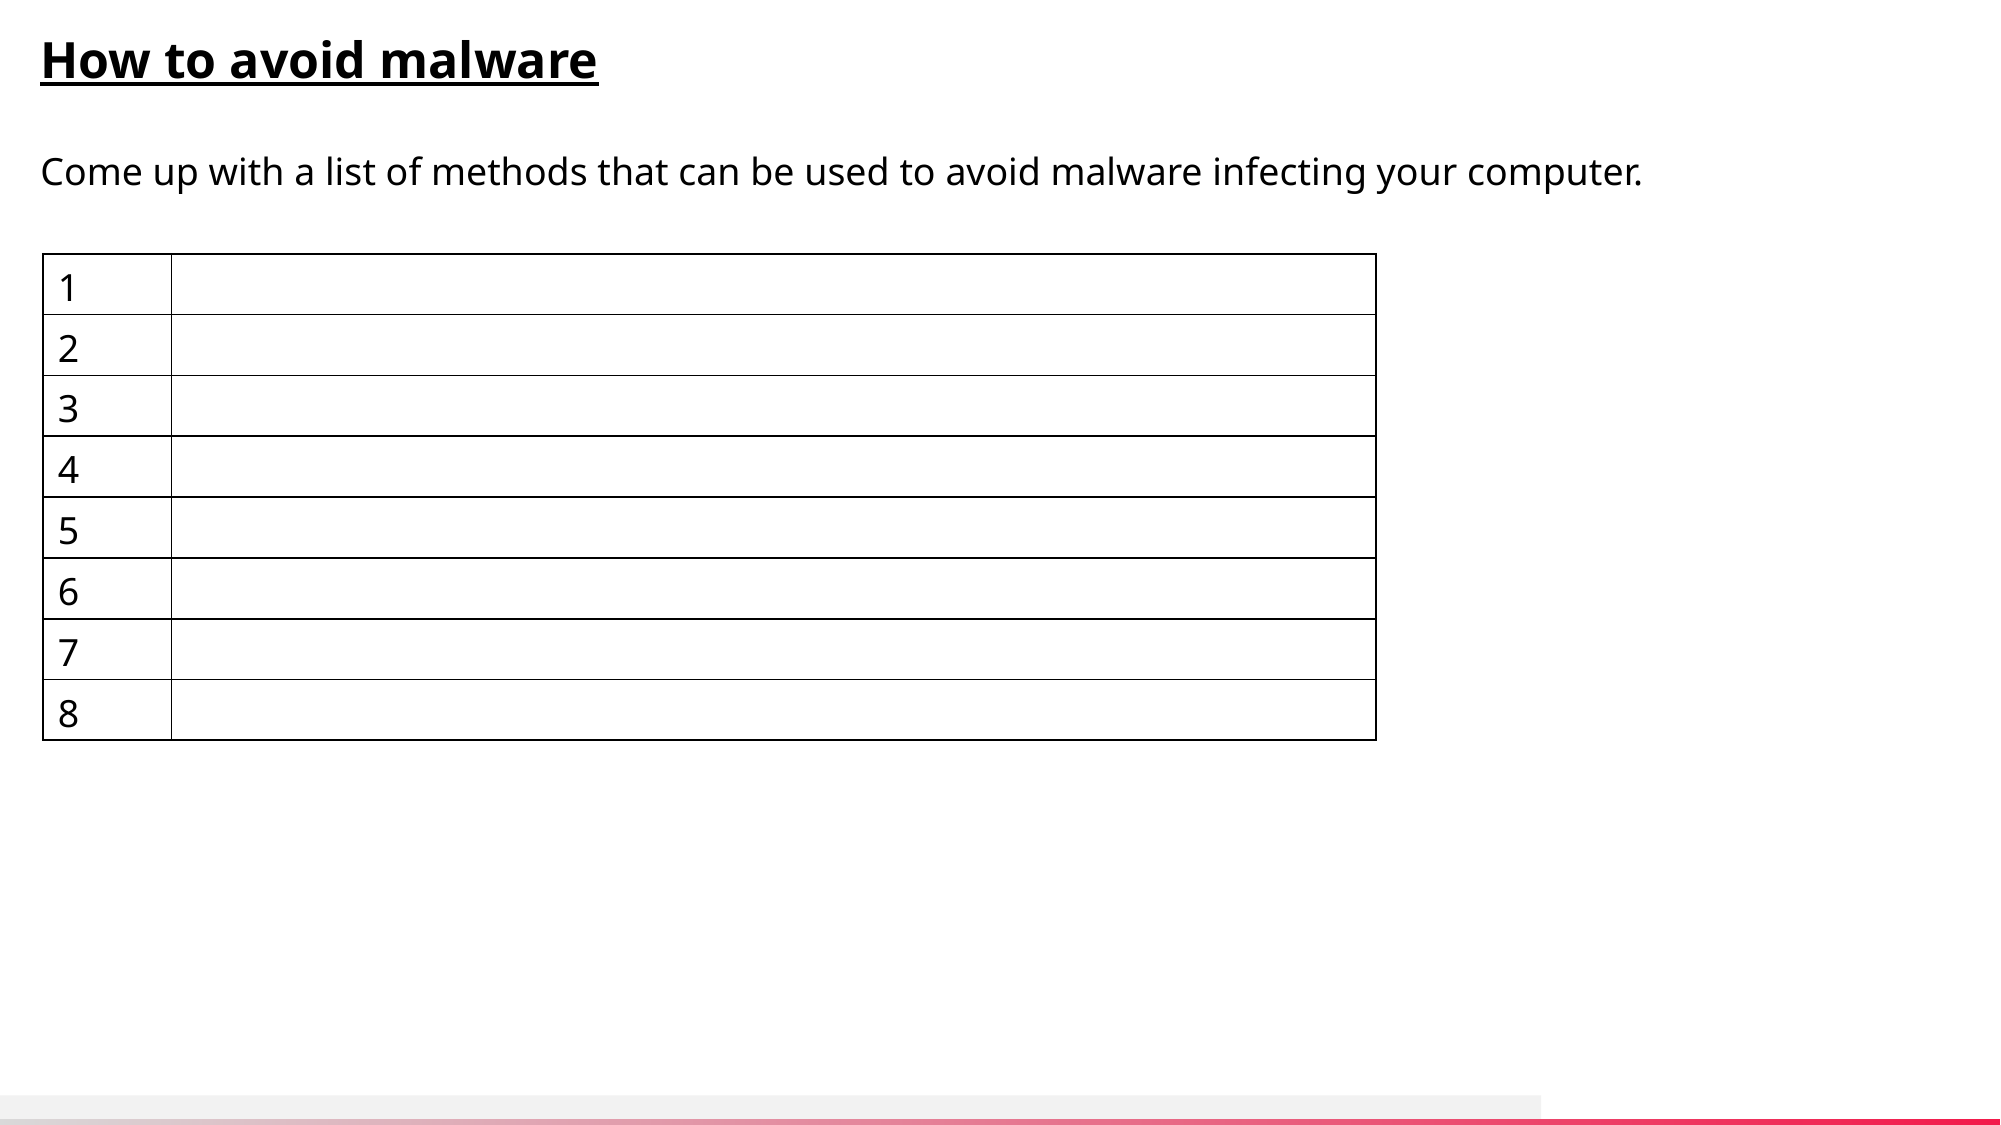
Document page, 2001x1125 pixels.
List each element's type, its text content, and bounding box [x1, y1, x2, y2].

table_cell [172, 437, 1375, 496]
table_header [172, 255, 1375, 314]
text_box How to avoid malware Come up with a list of methods that can be used to avoid malware infecting your computer. [25, 21, 2000, 201]
table_cell 3 [44, 376, 171, 435]
table_cell [172, 680, 1375, 739]
table_cell 7 [44, 620, 171, 679]
table_cell 5 [44, 498, 171, 557]
table_cell 8 [44, 680, 171, 739]
table_cell [172, 376, 1375, 435]
table_cell [172, 620, 1375, 679]
table_cell [172, 559, 1375, 618]
table_cell 2 [44, 315, 171, 375]
table_header 1 [44, 255, 171, 314]
table_cell 6 [44, 559, 171, 618]
table_cell [172, 315, 1375, 375]
table_cell [172, 498, 1375, 557]
table_cell 4 [44, 437, 171, 496]
